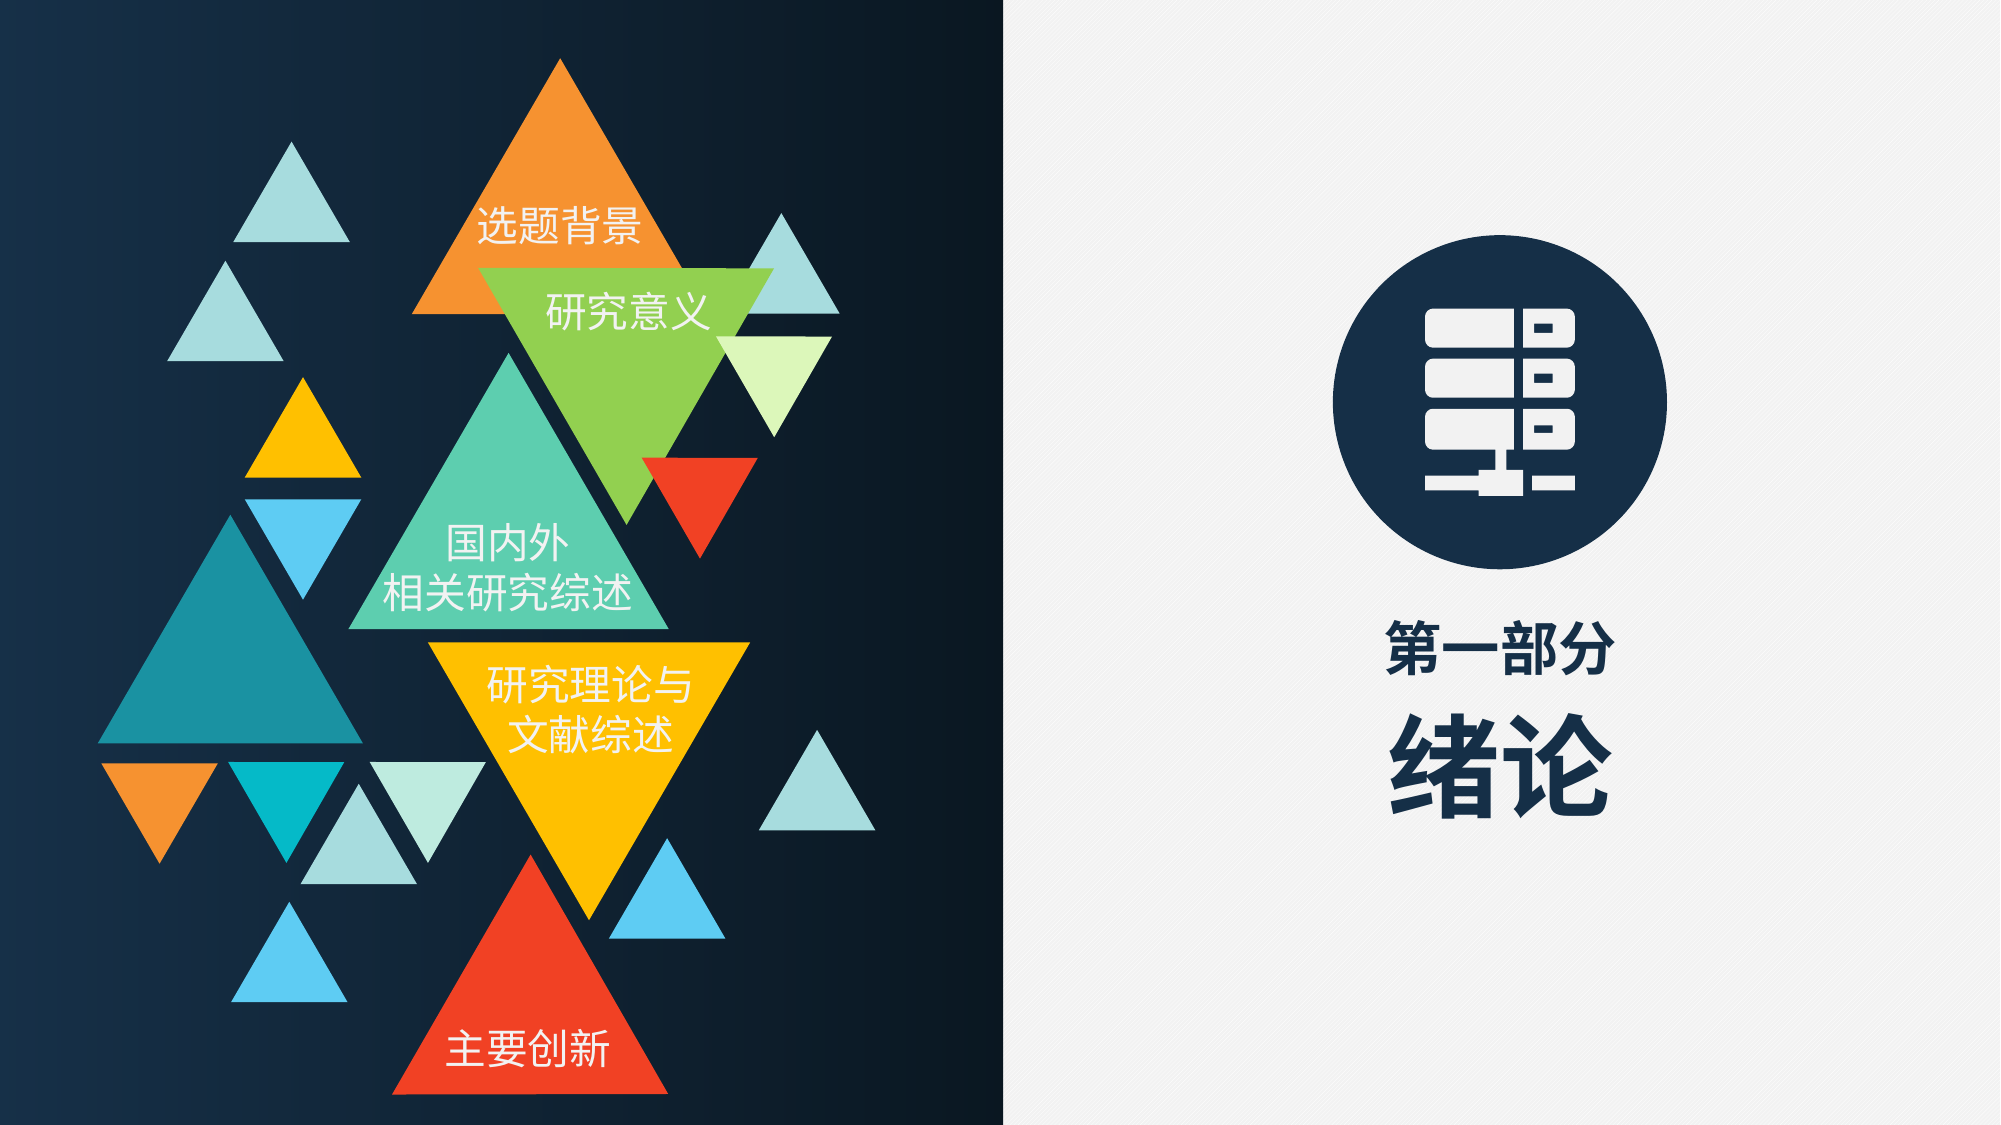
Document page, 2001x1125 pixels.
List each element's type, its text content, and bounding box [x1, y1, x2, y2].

text_box 第一部分 [1368, 604, 1632, 690]
text_box [367, 760, 485, 865]
text_box [476, 266, 776, 509]
text_box [409, 226, 683, 316]
text_box [226, 760, 347, 865]
text_box [426, 641, 752, 719]
text_box [748, 211, 842, 315]
text_box [242, 498, 364, 602]
text_box [390, 1020, 670, 1096]
text_box [757, 727, 878, 832]
text_box 国内外 相关研究综述 [367, 509, 649, 625]
text_box [719, 335, 834, 440]
text_box 研究理论与 文献综述 [471, 651, 710, 767]
text_box [607, 836, 728, 940]
text_box [229, 899, 350, 1004]
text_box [1332, 235, 1667, 570]
text_box [639, 456, 760, 561]
text_box [242, 375, 364, 479]
text_box [346, 592, 671, 631]
text_box 选题背景 [461, 192, 659, 257]
text_box [498, 767, 680, 923]
text_box [481, 56, 640, 192]
text_box [95, 512, 365, 745]
text_box 主要创新 [429, 1015, 627, 1081]
text_box [165, 258, 286, 363]
text_box 研究意义 [530, 278, 728, 344]
text_box [416, 350, 601, 509]
text_box [298, 781, 419, 886]
text_box [99, 762, 220, 866]
text_box [436, 852, 625, 1015]
text_box 绪论 [1372, 690, 1628, 840]
text_box [231, 139, 352, 244]
